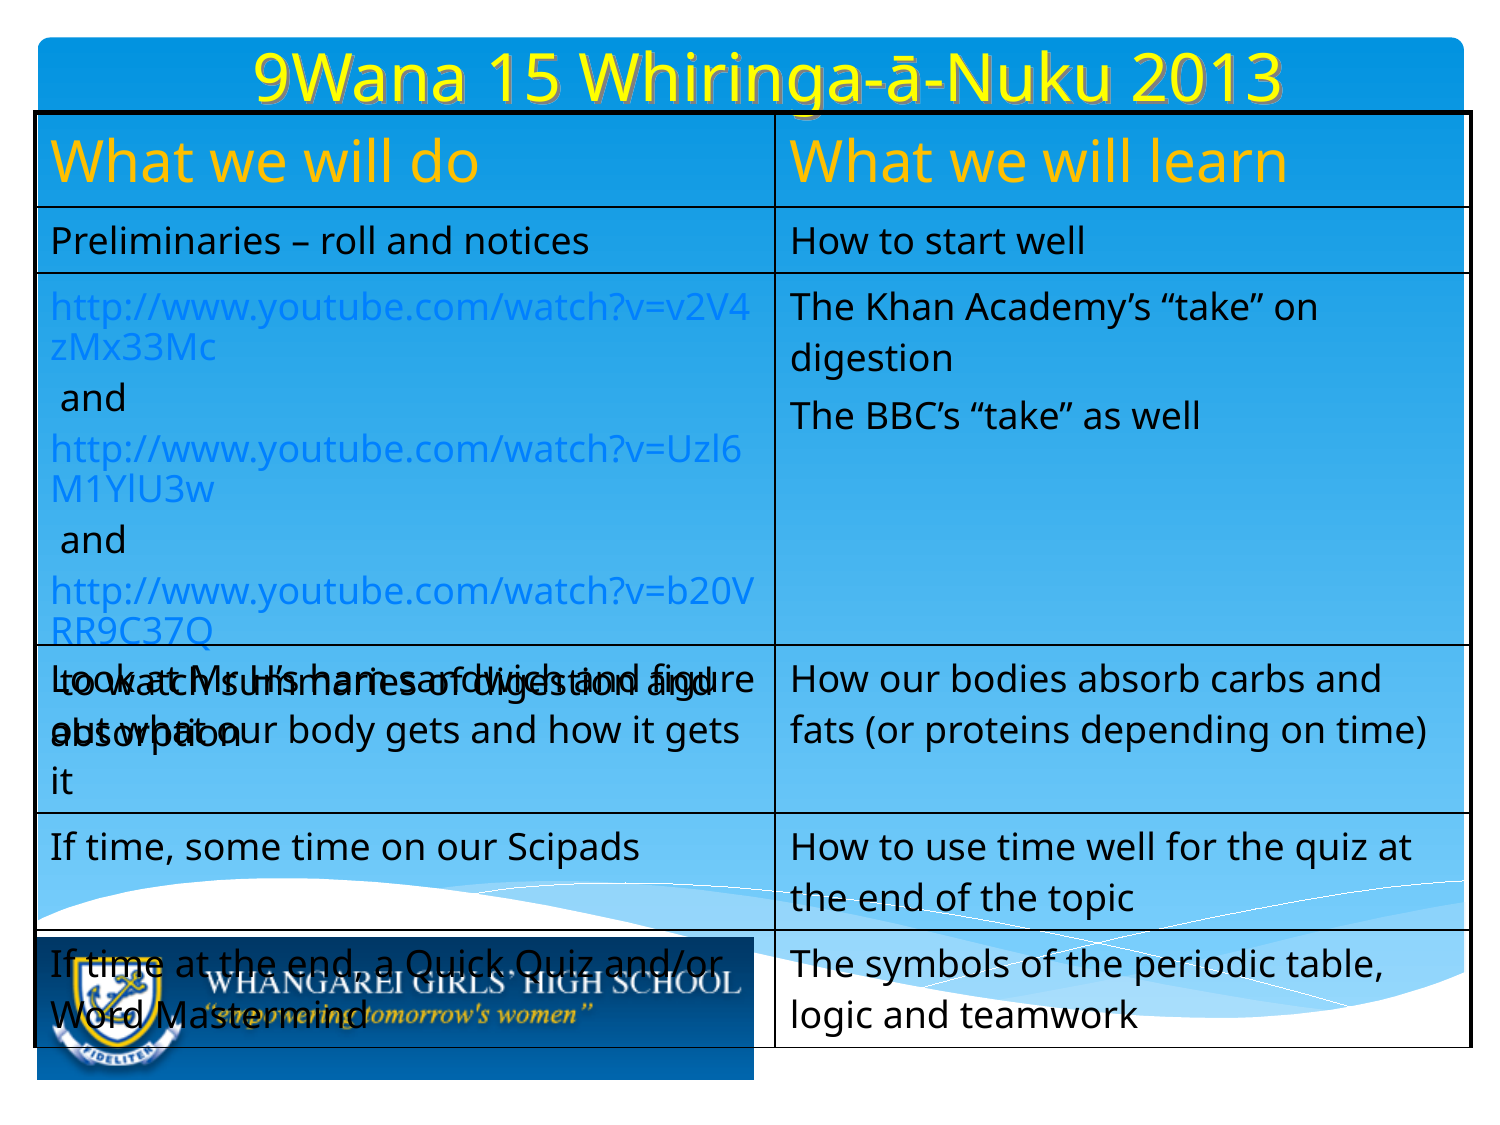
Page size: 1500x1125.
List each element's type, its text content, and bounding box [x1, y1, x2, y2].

table_cell If time at the end, a Quick Quiz and/or Word Mastermind [37, 931, 774, 1047]
table_header What we will learn [776, 115, 1469, 206]
table_header What we will do [37, 115, 774, 206]
table_cell How our bodies absorb carbs and fats (or proteins depending on time) [776, 646, 1469, 812]
picture [37, 937, 754, 1080]
table_cell If time, some time on our Scipads [37, 814, 774, 929]
table_cell http://www.youtube.com/watch?v=v2V4zMx33Mc and http://www.youtube.com/watch?v=Uzl6M1YlU3w and http://www.youtube.com/watch?v=b20VRR9C37Q to watch summaries of digestion and absorption [37, 274, 774, 644]
table_cell The Khan Academy’s “take” on digestion The BBC’s “take” as well [776, 274, 1469, 644]
table_cell How to start well [776, 208, 1469, 272]
table_cell The symbols of the periodic table, logic and teamwork [776, 931, 1469, 1047]
table_cell How to use time well for the quiz at the end of the topic [776, 814, 1469, 929]
text_box 9Wana 15 Whiringa-ā-Nuku 2013 [162, 24, 1375, 110]
table_cell Preliminaries – roll and notices [37, 208, 774, 272]
table_cell Look at Mr H’s ham sandwich and figure out what our body gets and how it gets it [37, 646, 774, 812]
